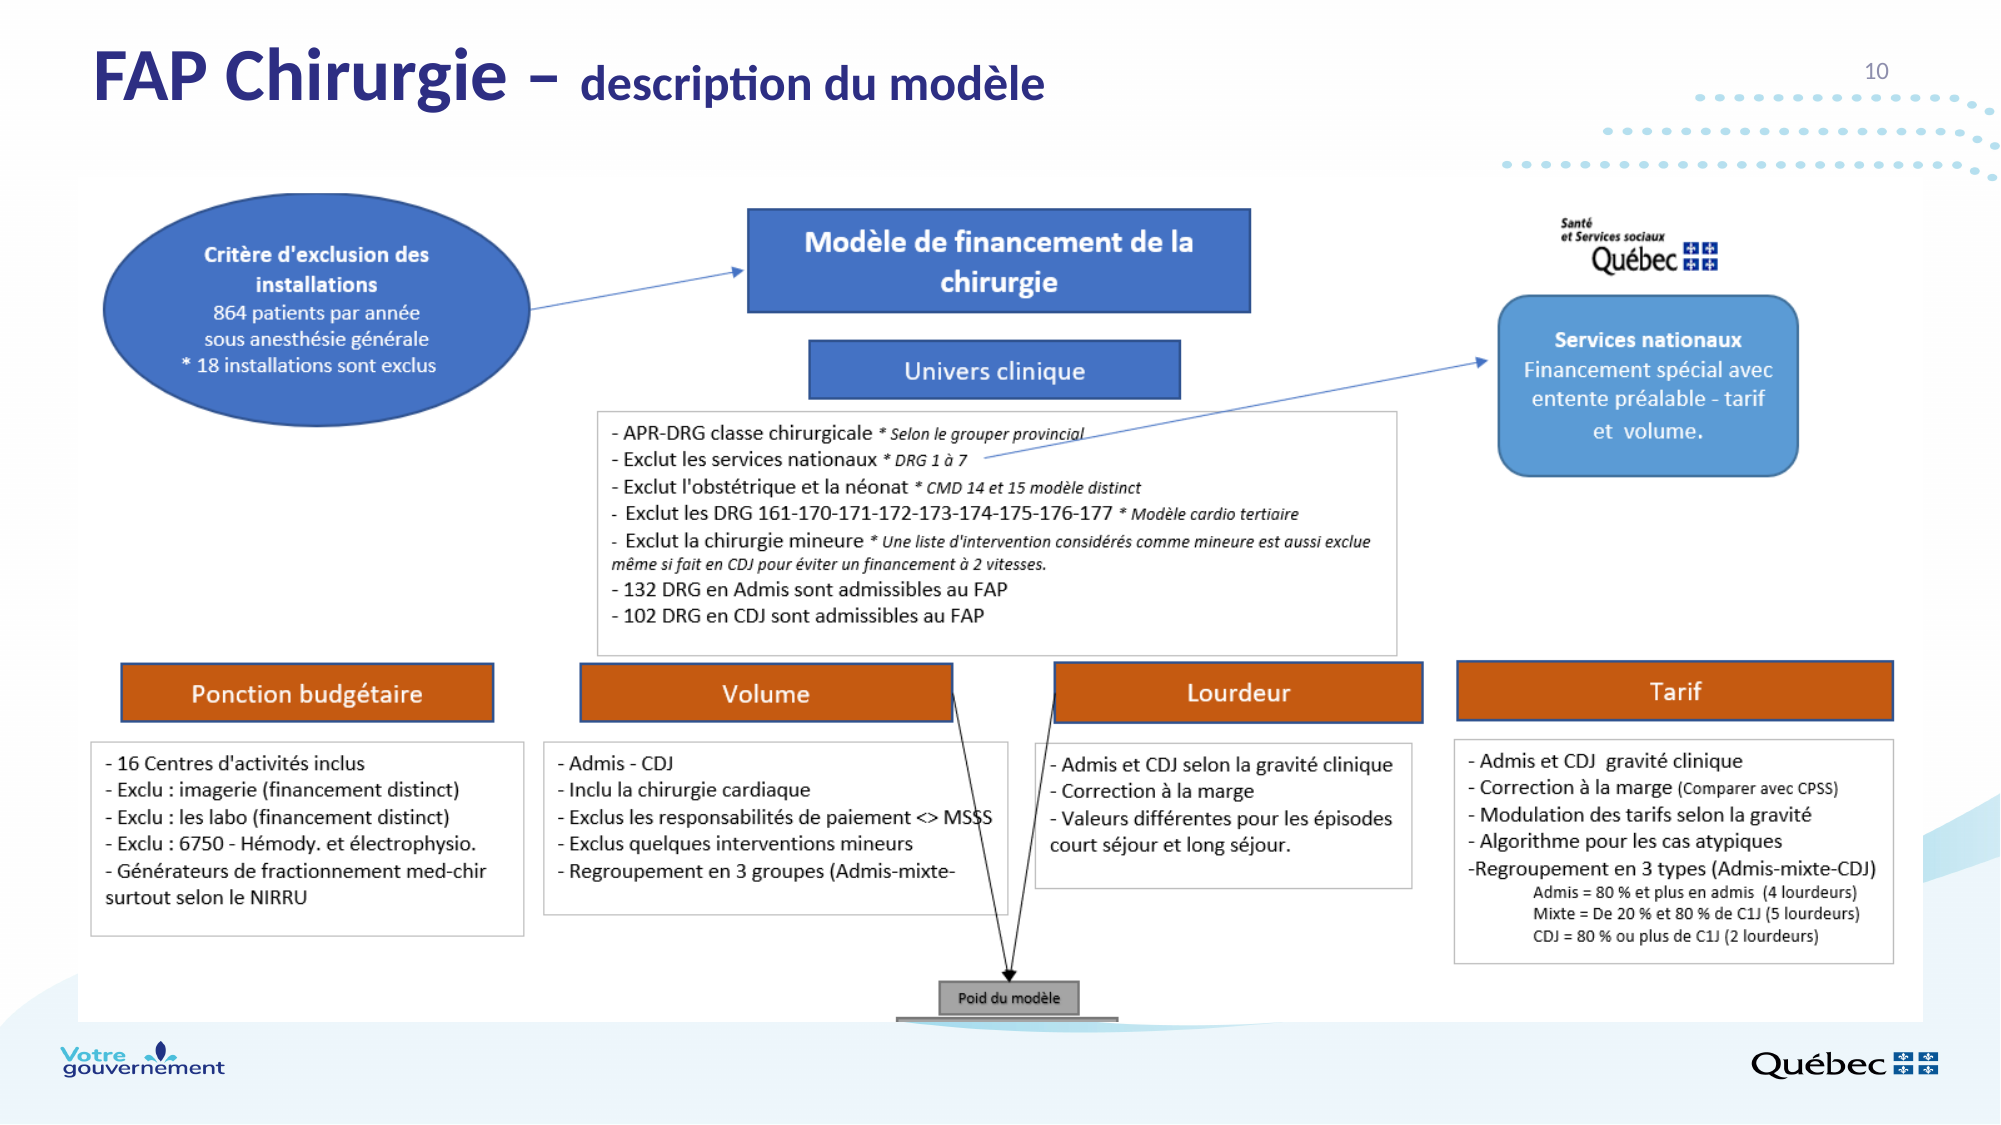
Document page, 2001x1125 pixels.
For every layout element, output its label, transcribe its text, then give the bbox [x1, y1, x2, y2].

slide_number 10 [1454, 39, 1905, 100]
picture [0, 0, 2001, 1125]
title FAP Chirurgie – description du modèle [78, 43, 1804, 125]
